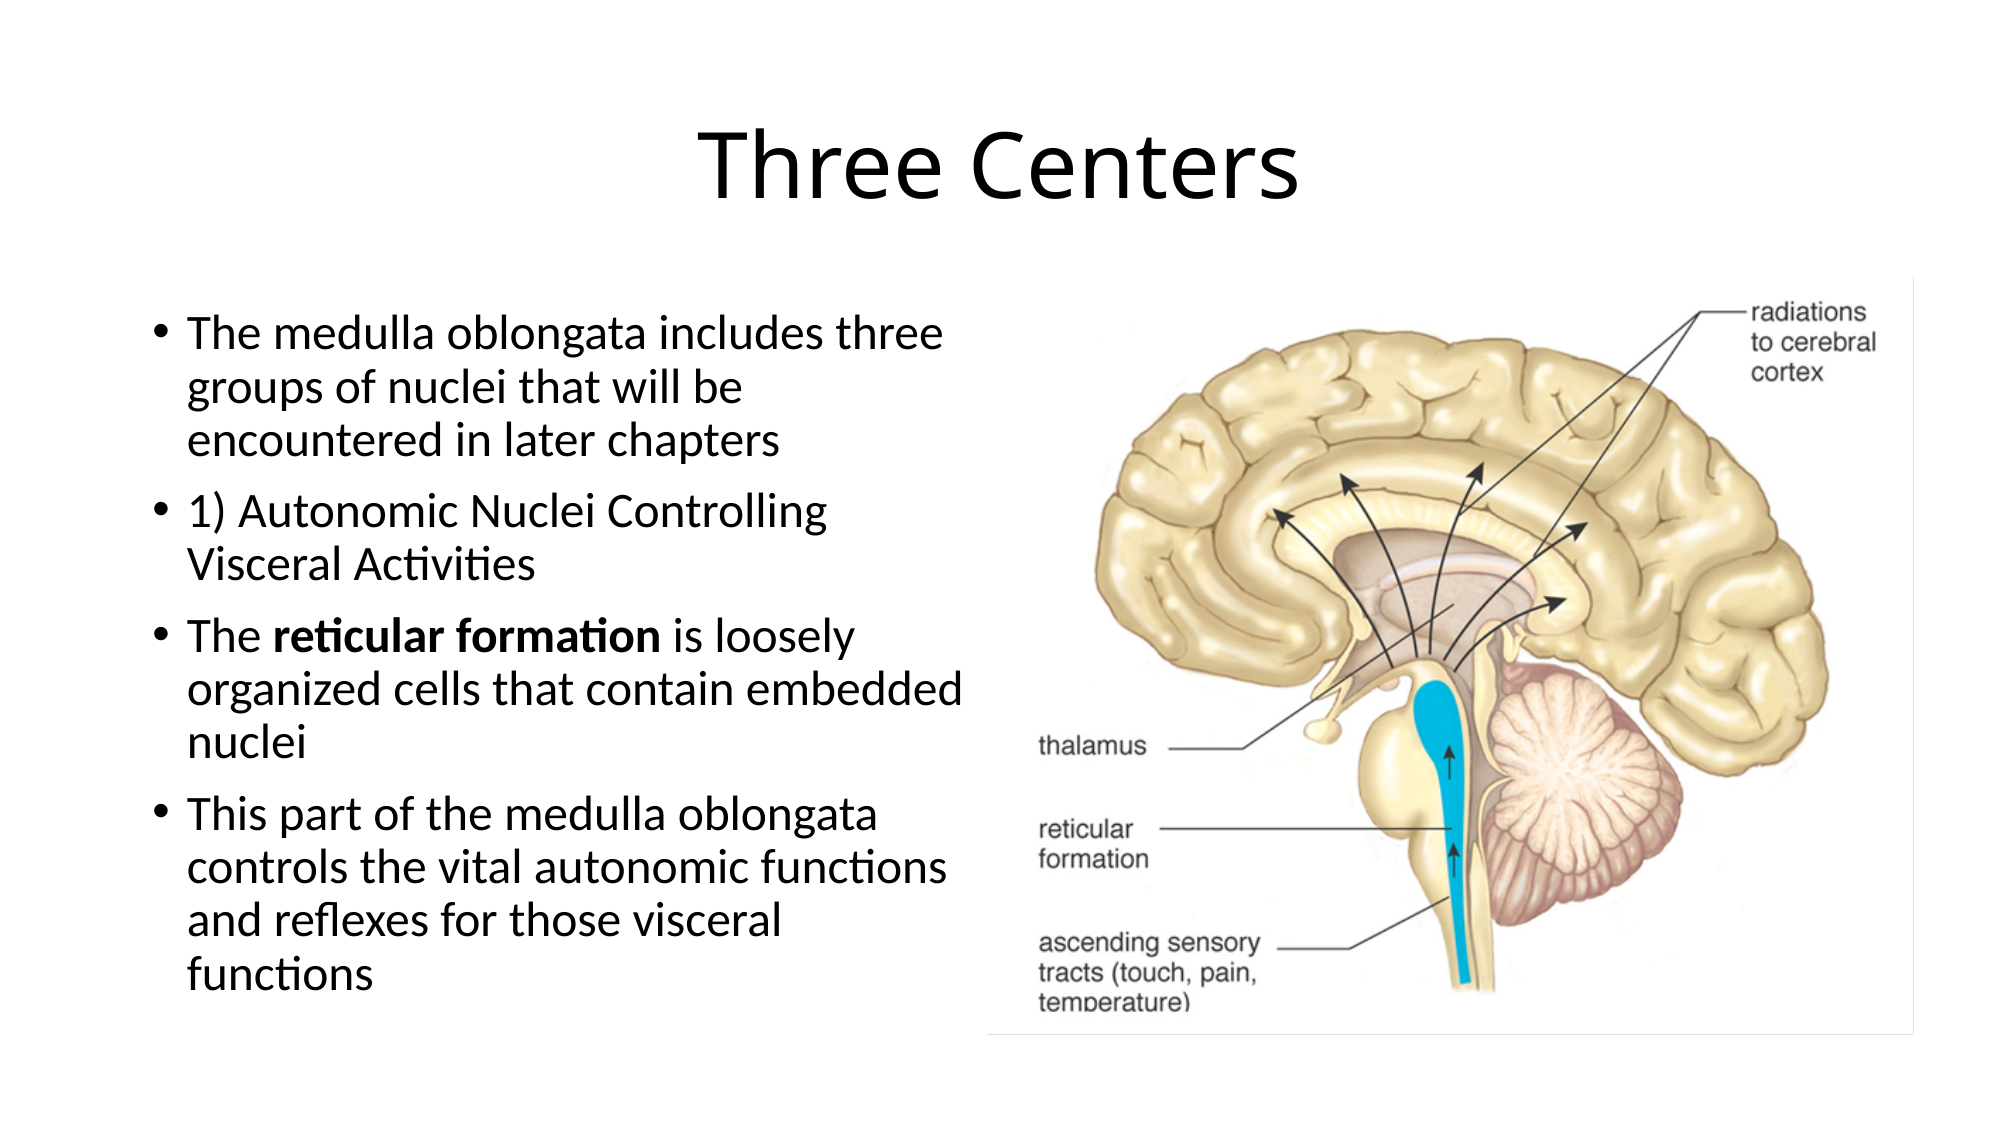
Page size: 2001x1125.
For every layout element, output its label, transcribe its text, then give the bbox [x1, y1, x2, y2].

picture [987, 277, 1915, 1036]
title Three Centers [137, 59, 1863, 278]
list The medulla oblongata includes three groups of nuclei that will be encountered in later chapters 1) Autonomic Nuclei Controlling Visceral Activities The reticular formation is loosely organized cells that contain embedded nuclei This part of the medulla oblongata controls the vital autonomic functions and reflexes for those visceral functions [137, 299, 987, 1014]
